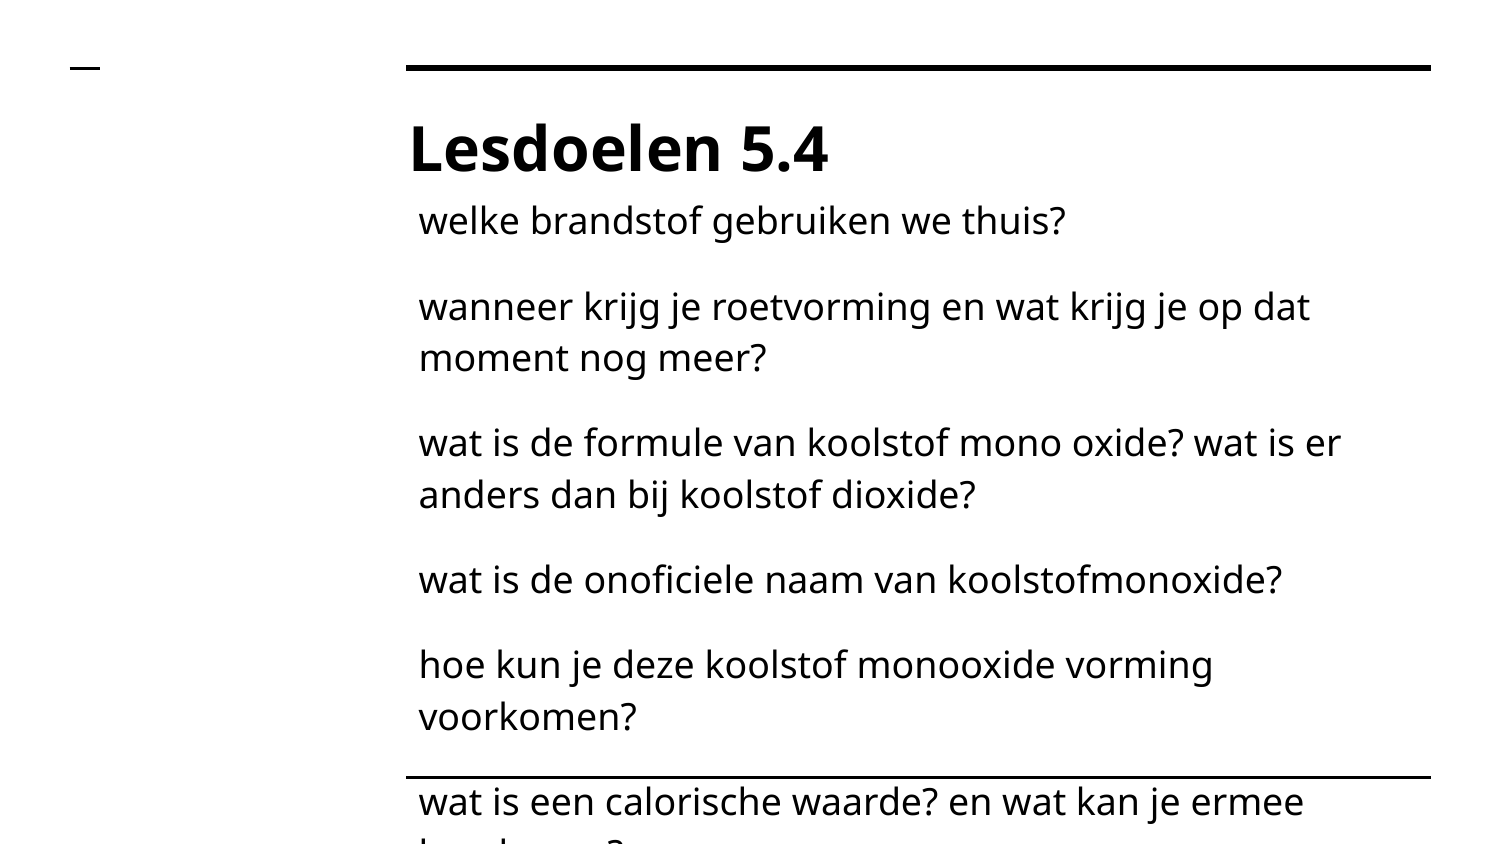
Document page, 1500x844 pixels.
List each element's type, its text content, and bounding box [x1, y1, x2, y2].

list welke brandstof gebruiken we thuis? wanneer krijg je roetvorming en wat krijg je op dat moment nog meer? wat is de formule van koolstof mono oxide? wat is er anders dan bij koolstof dioxide? wat is de onoficiele naam van koolstofmonoxide? hoe kun je deze koolstof monooxide vorming voorkomen? wat is een calorische waarde? en wat kan je ermee berekenen? [403, 175, 1441, 669]
title Lesdoelen 5.4 [393, 94, 1431, 199]
